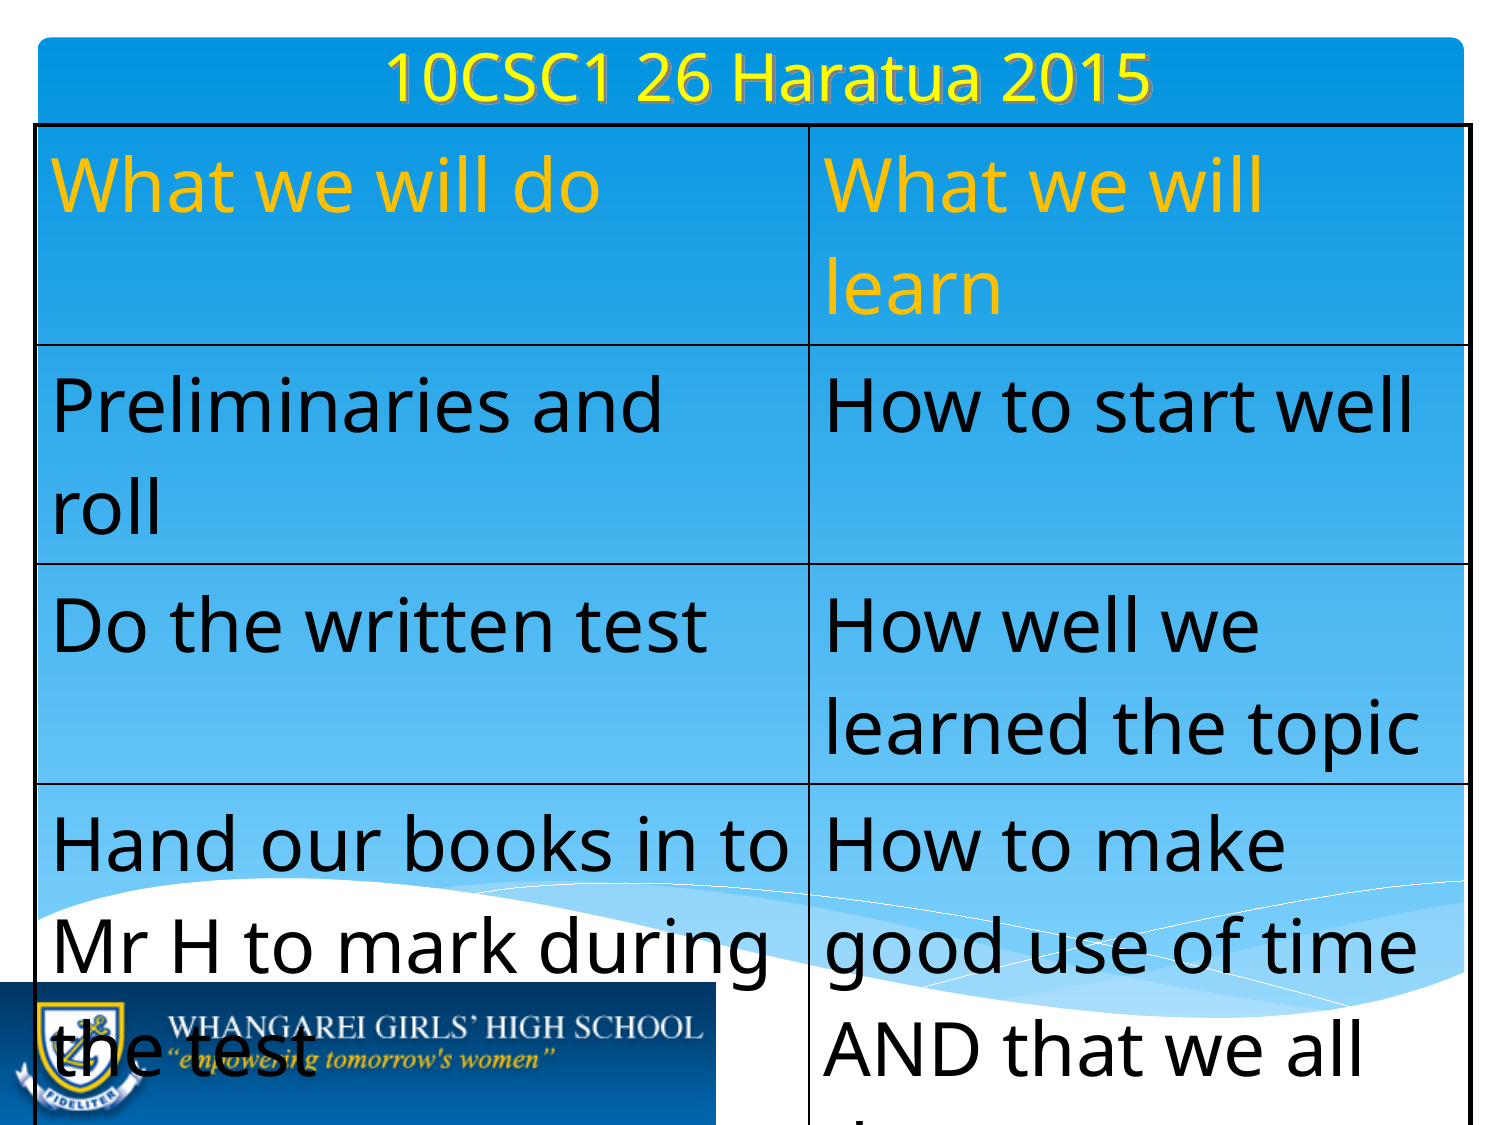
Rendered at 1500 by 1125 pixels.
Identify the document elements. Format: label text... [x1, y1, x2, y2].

table_header What we will do [37, 127, 808, 344]
text_box 10CSC1 26 Haratua 2015 [162, 24, 1375, 123]
table_cell How to make good use of time AND that we all deserve more than the zero that is in the markbook now. [810, 785, 1468, 1125]
table_cell Preliminaries and roll [37, 346, 808, 563]
table_cell Hand our books in to Mr H to mark during the test [37, 785, 808, 1125]
table_header What we will learn [810, 127, 1468, 344]
table_cell Do the written test [37, 565, 808, 783]
table_cell How well we learned the topic [810, 565, 1468, 783]
picture [0, 982, 716, 1125]
table_cell How to start well [810, 346, 1468, 563]
